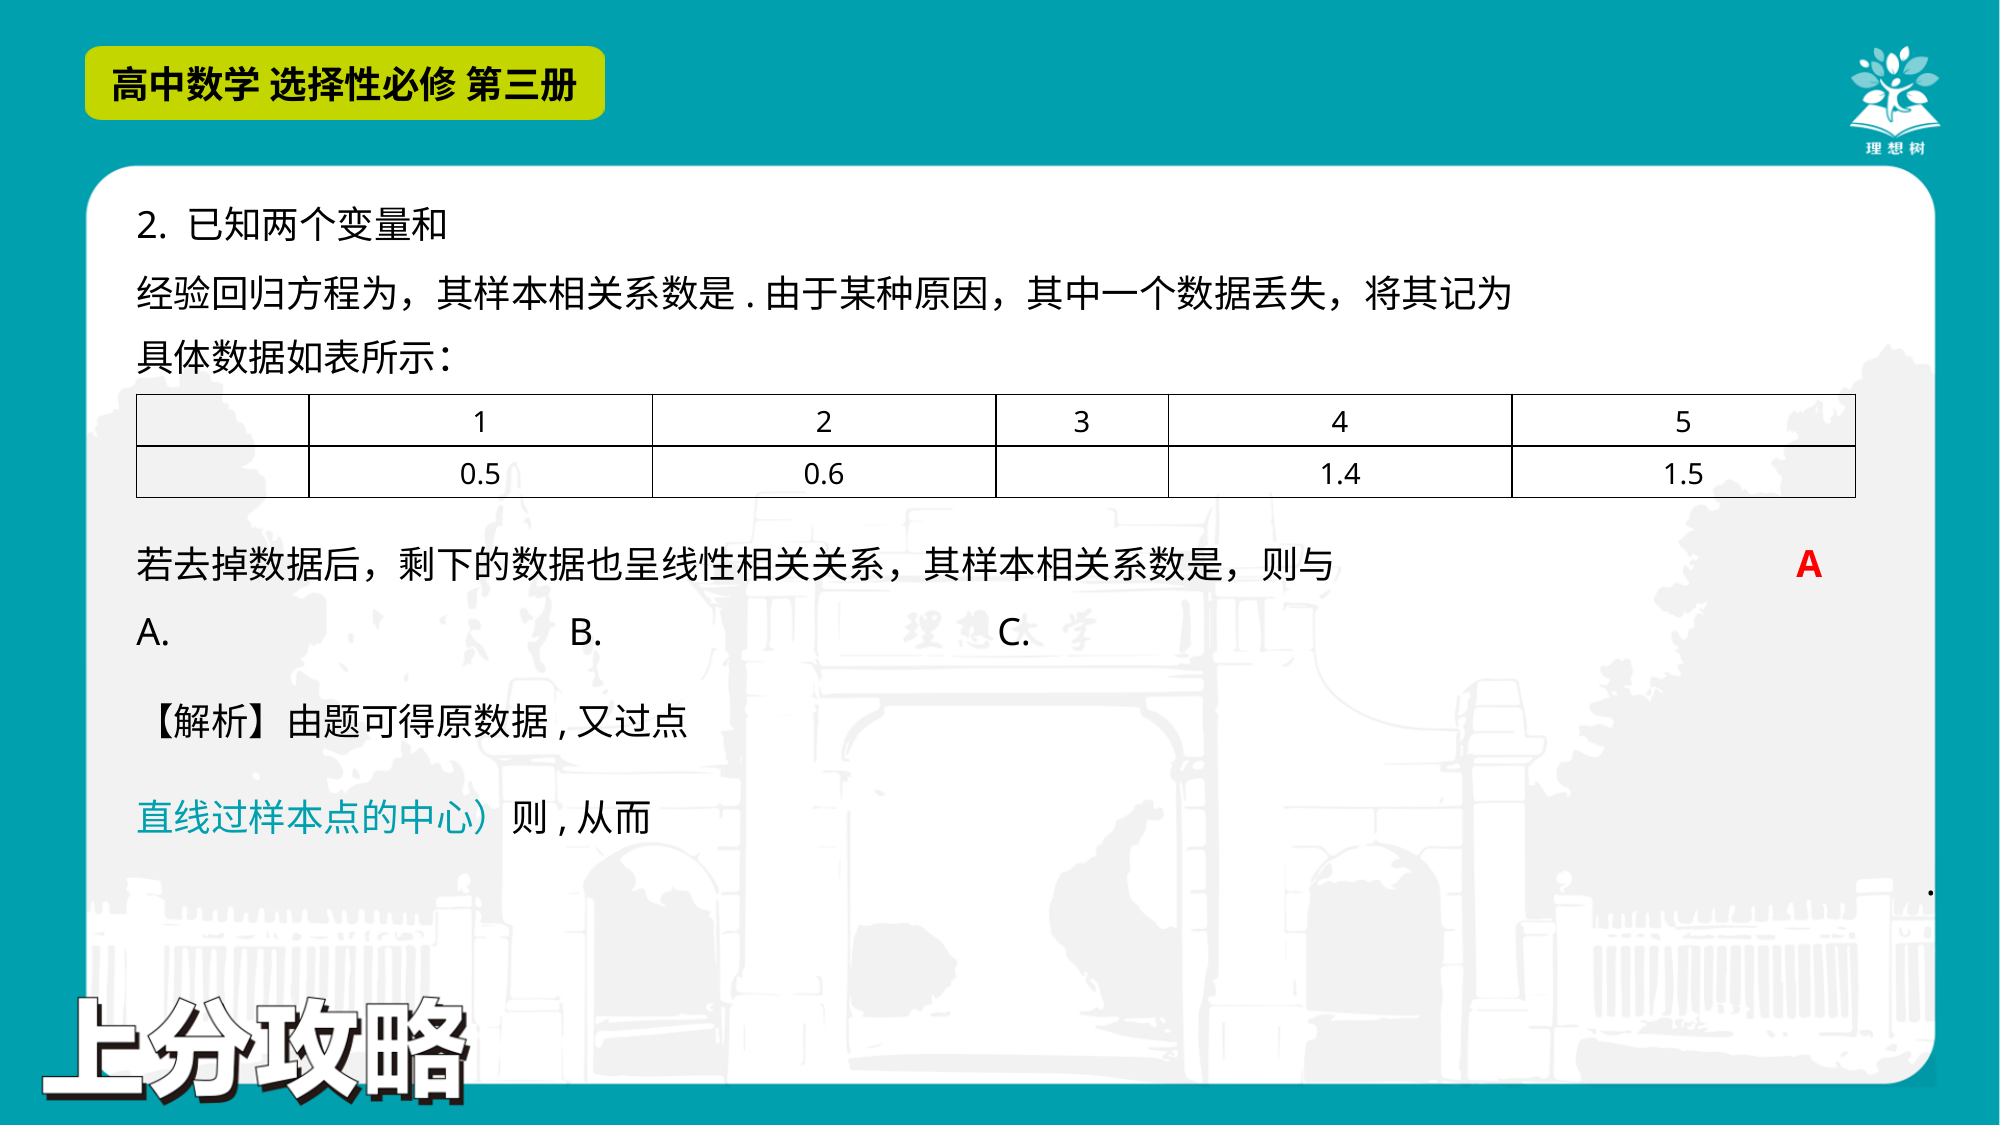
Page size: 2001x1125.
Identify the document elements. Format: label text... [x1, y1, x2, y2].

picture [0, 0, 2000, 1125]
text_box A [1782, 518, 1837, 579]
